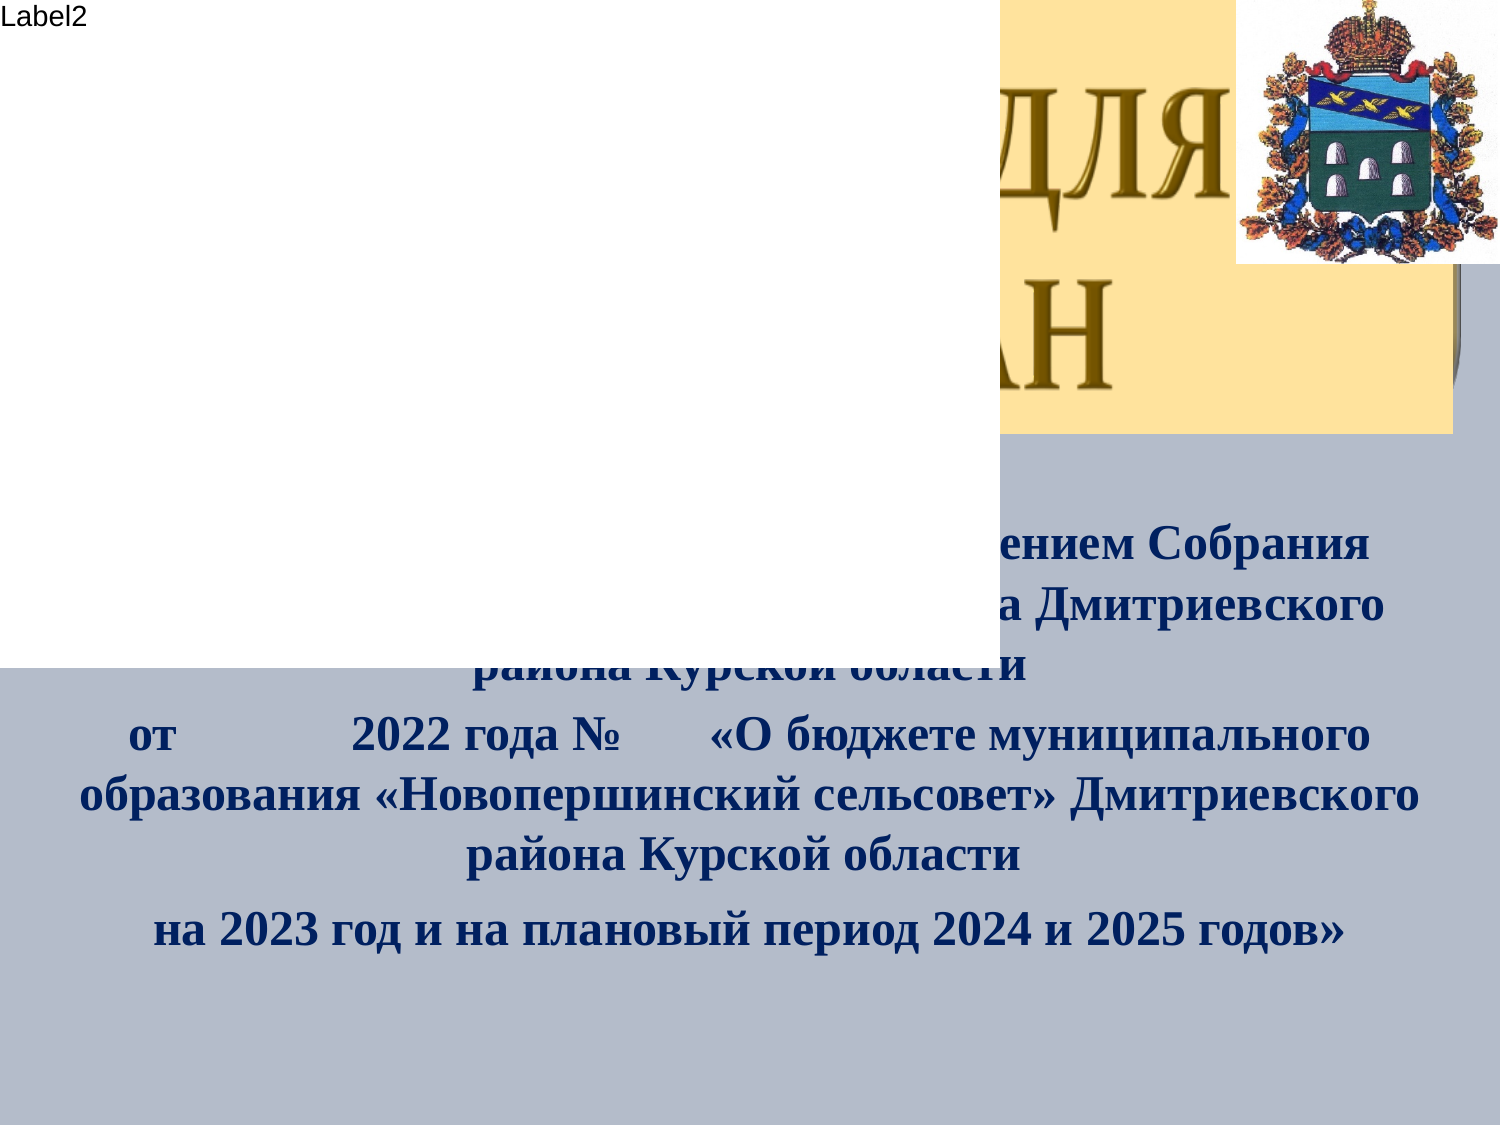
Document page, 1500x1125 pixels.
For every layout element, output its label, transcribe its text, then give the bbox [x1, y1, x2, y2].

picture [1236, 0, 1500, 264]
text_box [1460, 276, 1464, 409]
subtitle Проект (В соответствии с решением Собрания депутатов Новопершинского сельсовета Дмитриевского района Курской области от 2022 года № «О бюджете муниципального образования «Новопершинский сельсовет» Дмитриевского района Курской области на 2023 год и на плановый период 2024 и 2025 годов» [29, 432, 1471, 1047]
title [1000, 0, 1454, 434]
